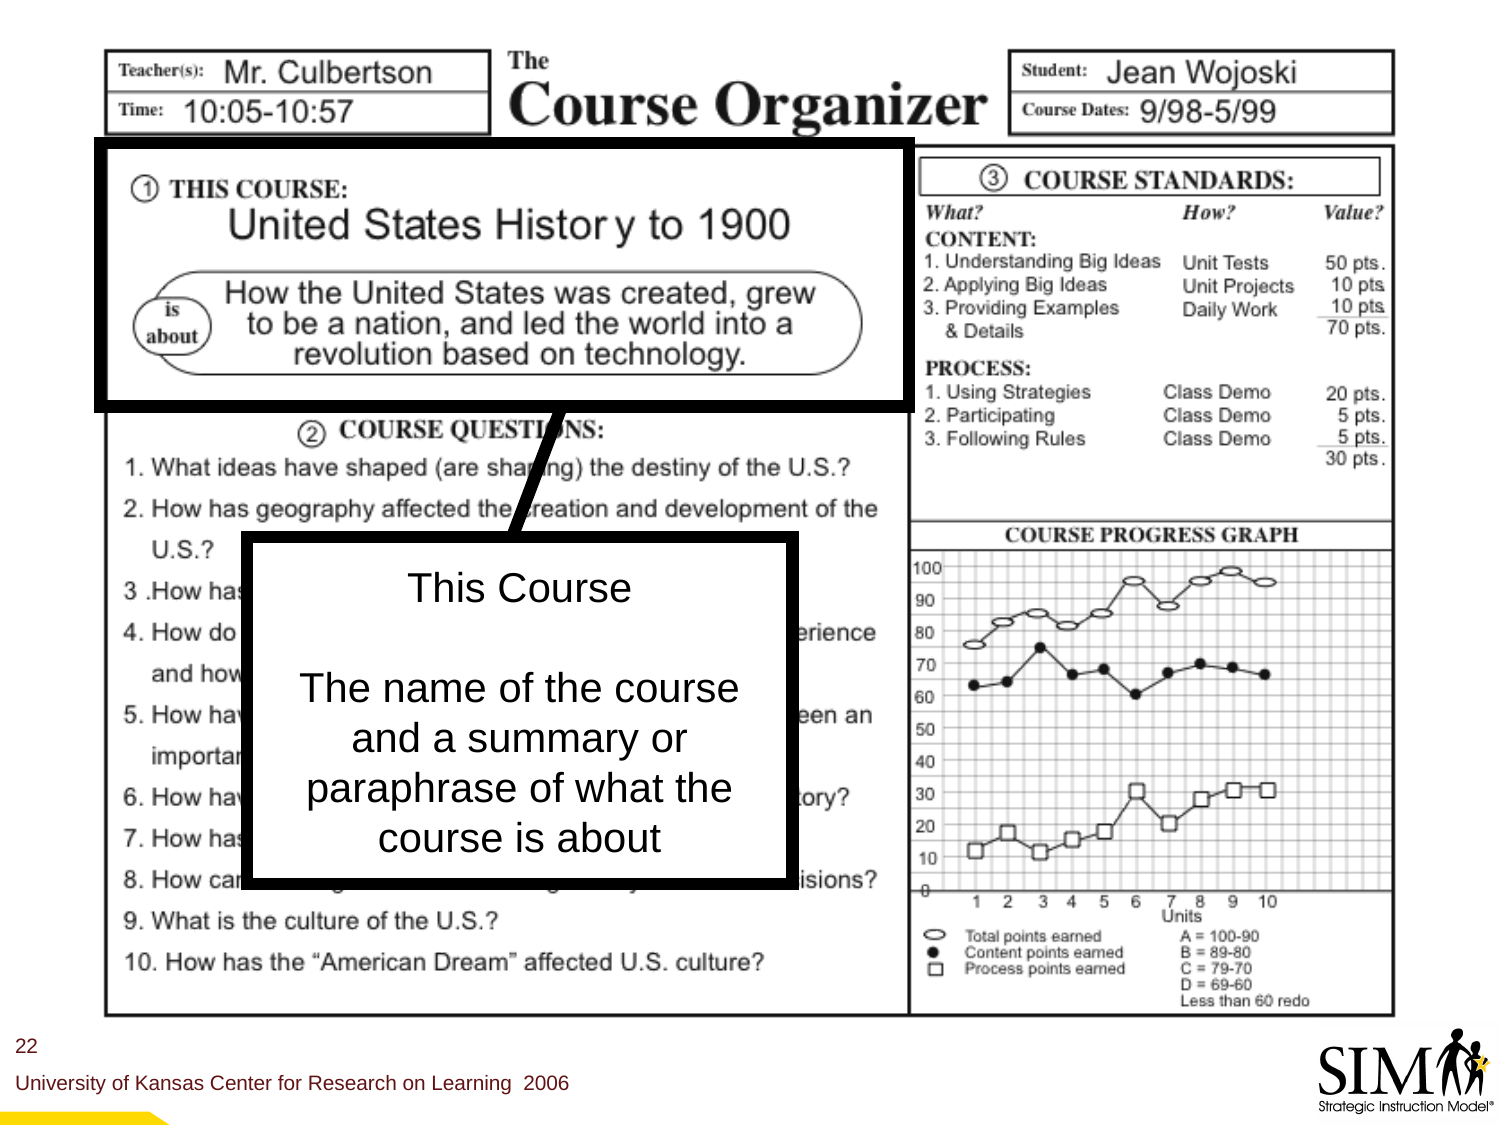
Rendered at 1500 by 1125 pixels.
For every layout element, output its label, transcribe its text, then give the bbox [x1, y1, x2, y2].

footer University of Kansas Center for Research on Learning 2006 [0, 1062, 626, 1101]
picture [40, 0, 1500, 1125]
slide_number 22 [0, 1024, 35, 1062]
